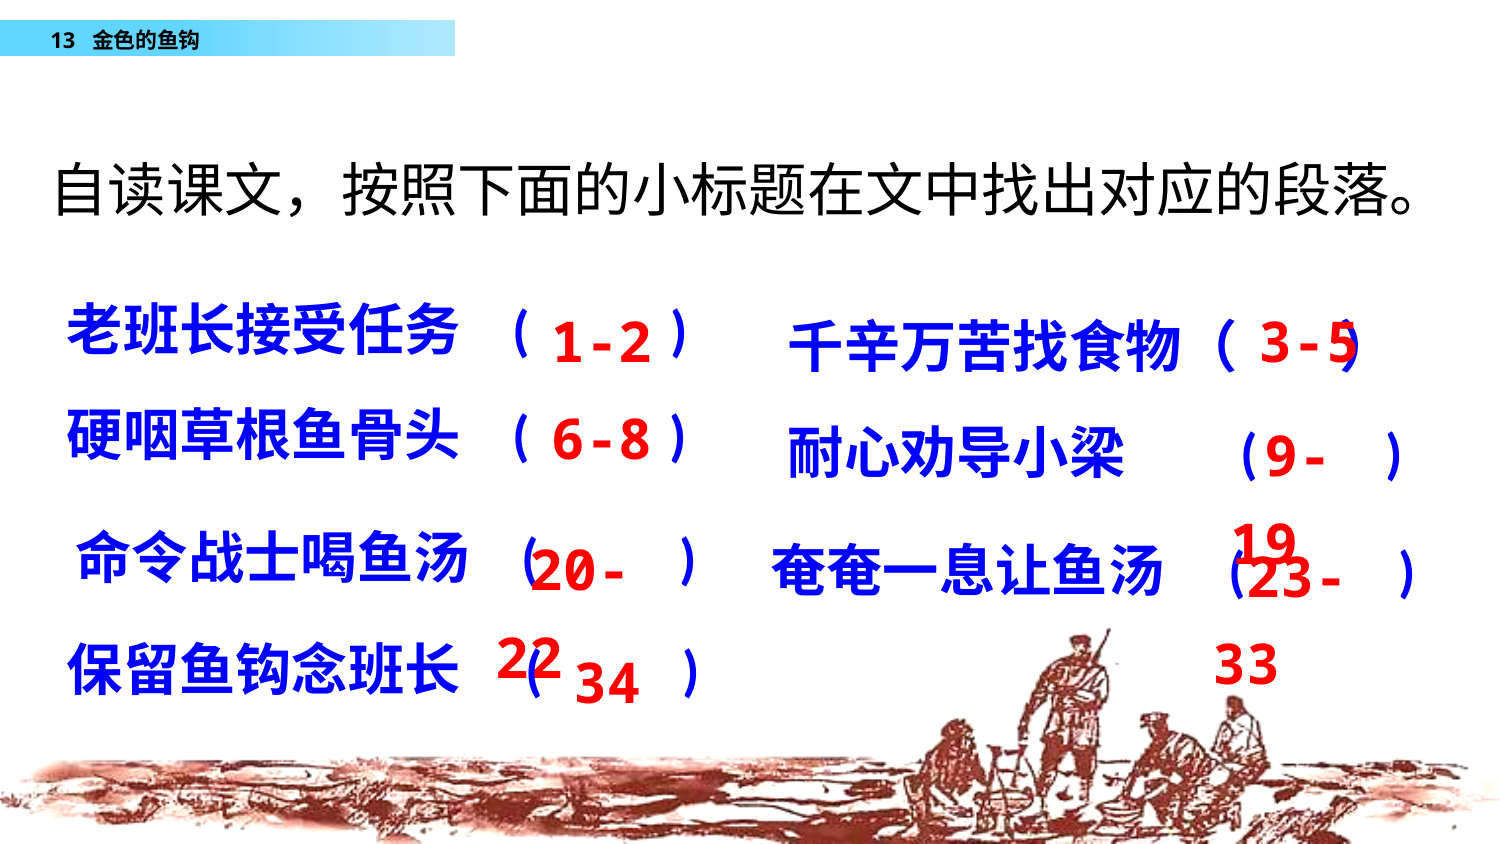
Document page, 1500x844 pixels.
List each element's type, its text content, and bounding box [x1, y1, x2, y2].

text_box 3-5 [1213, 280, 1500, 380]
text_box 老班长接受任务 ( ) [55, 268, 795, 368]
text_box 6-8 [506, 380, 675, 508]
text_box 自读课文，按照下面的小标题在文中找出对应的段落。 [38, 126, 1480, 229]
text_box 34 [528, 621, 733, 721]
text_box 保留鱼钩念班长 ( ) [55, 608, 817, 708]
text_box 9-19 [1219, 394, 1388, 515]
text_box 奄奄一息让鱼汤 ( ) [759, 508, 1219, 608]
text_box 23-33 [1201, 515, 1406, 702]
text_box 千辛万苦找食物（ ） [776, 285, 1467, 385]
text_box 20-22 [484, 508, 689, 608]
text_box 奄奄一息让鱼汤 ( ) [1388, 508, 1499, 608]
text_box 硬咽草根鱼骨头 ( ) [55, 373, 506, 473]
text_box 命令战士喝鱼汤 ( ) [64, 496, 506, 596]
text_box 1-2 [506, 280, 711, 380]
text_box 耐心劝导小梁 ( ) [776, 391, 1451, 491]
text_box 硬咽草根鱼骨头 ( ) [675, 373, 760, 473]
text_box 命令战士喝鱼汤 ( ) [675, 496, 826, 596]
